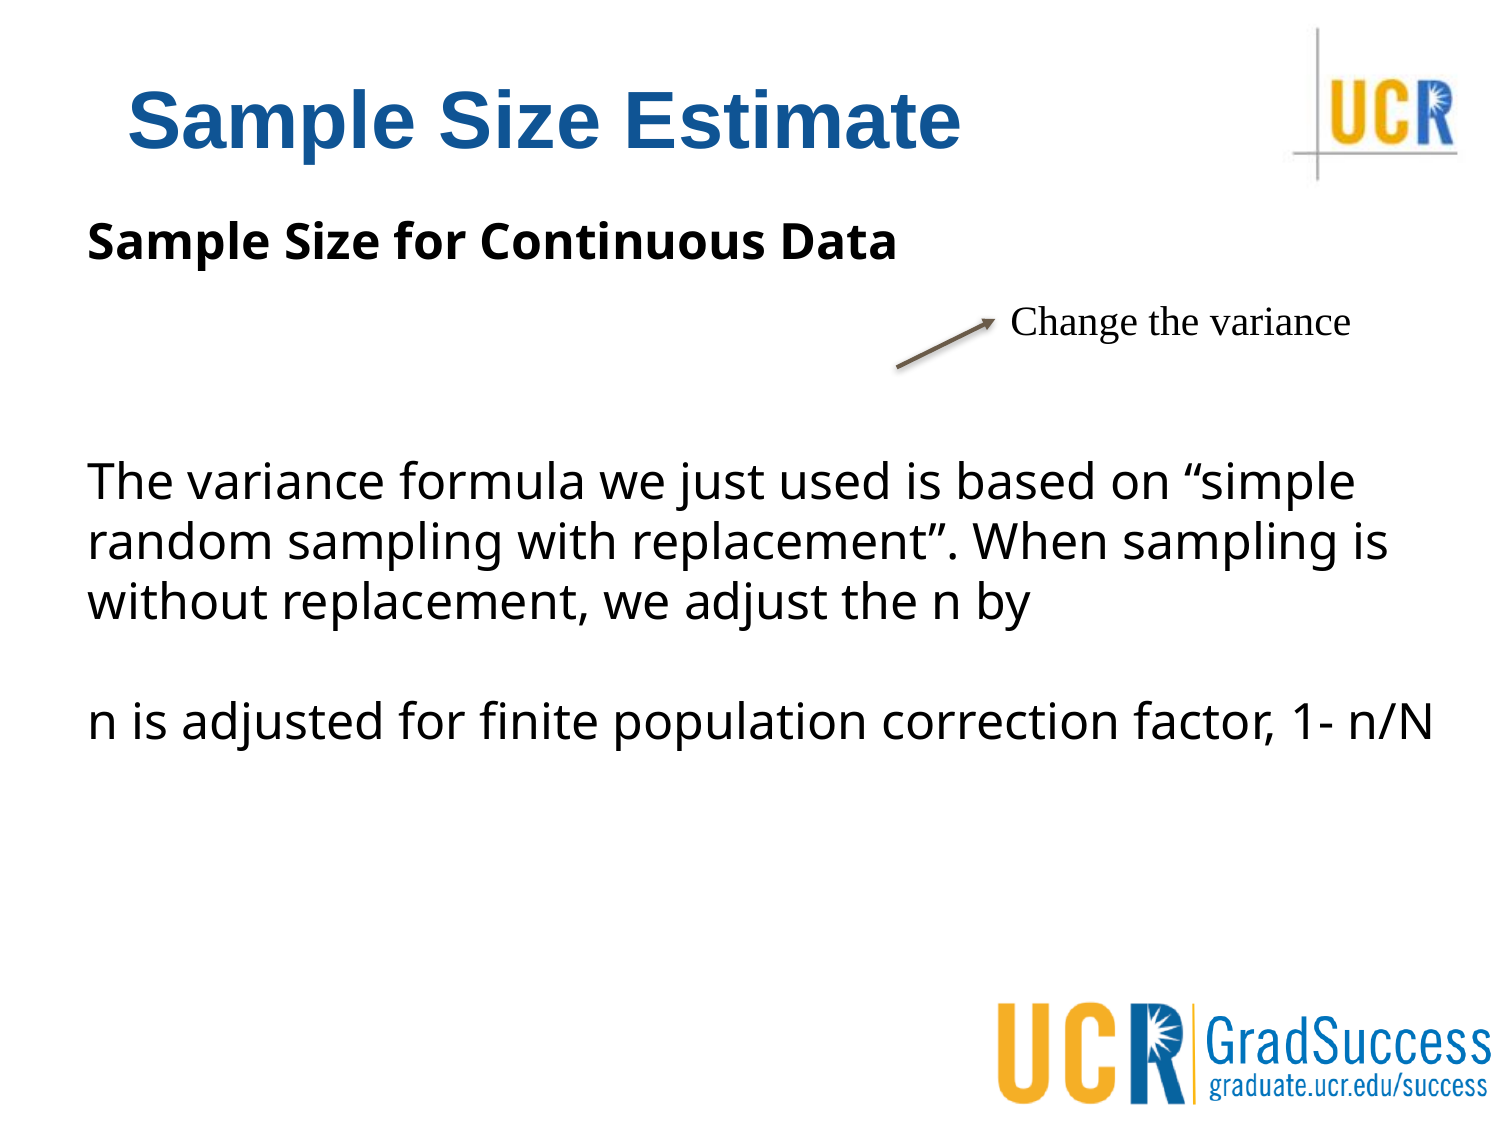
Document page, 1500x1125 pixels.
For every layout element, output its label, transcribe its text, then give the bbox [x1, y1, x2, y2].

picture [1282, 0, 1500, 196]
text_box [896, 318, 995, 368]
text_box Change the variance [995, 286, 1367, 352]
title Sample Size Estimate [112, 13, 1388, 172]
